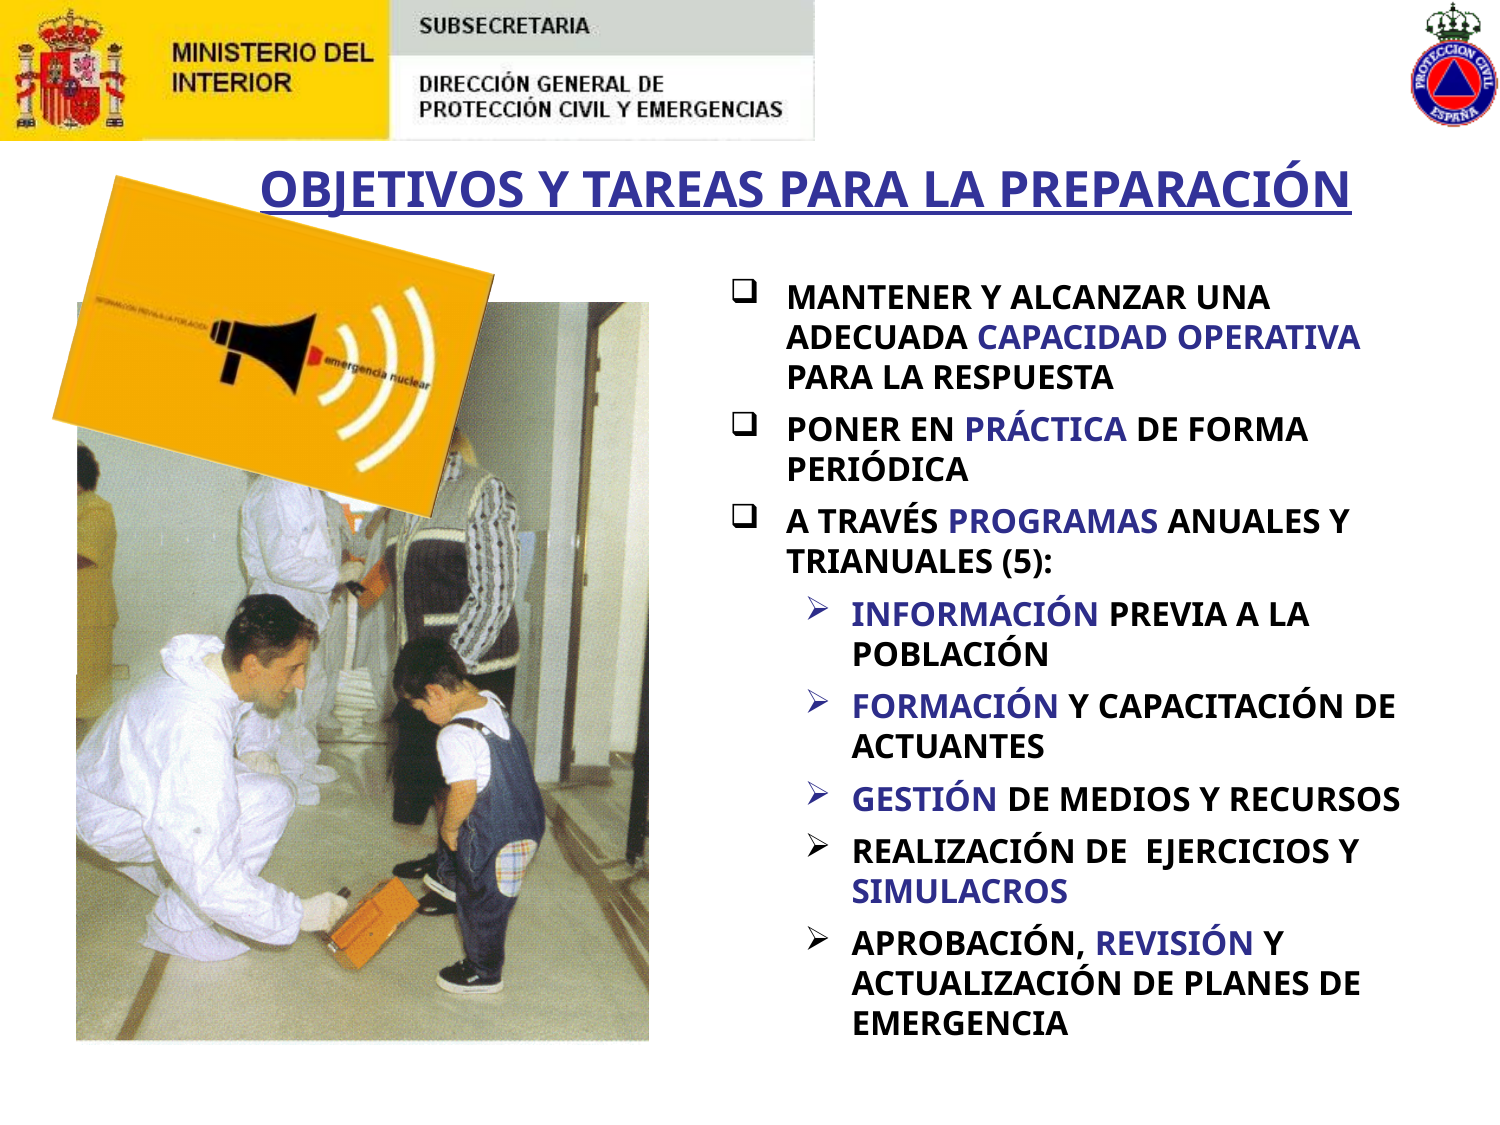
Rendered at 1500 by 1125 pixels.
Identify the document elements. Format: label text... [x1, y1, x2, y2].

title OBJETIVOS Y TAREAS PARA LA PREPARACIÓN [163, 58, 1449, 247]
picture [53, 176, 494, 474]
picture [0, 0, 815, 141]
list MANTENER Y ALCANZAR UNA ADECUADA CAPACIDAD OPERATIVA PARA LA RESPUESTA PONER EN PRÁCTICA DE FORMA PERIÓDICA A TRAVÉS PROGRAMAS ANUALES Y TRIANUALES (5): INFORMACIÓN PREVIA A LA POBLACIÓN FORMACIÓN Y CAPACITACIÓN DE ACTUANTES GESTIÓN DE MEDIOS Y RECURSOS REALIZACIÓN DE EJERCICIOS Y SIMULACROS APROBACIÓN, REVISIÓN Y ACTUALIZACIÓN DE PLANES DE EMERGENCIA [714, 210, 1454, 1055]
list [76, 302, 650, 1046]
picture [1408, 0, 1500, 132]
